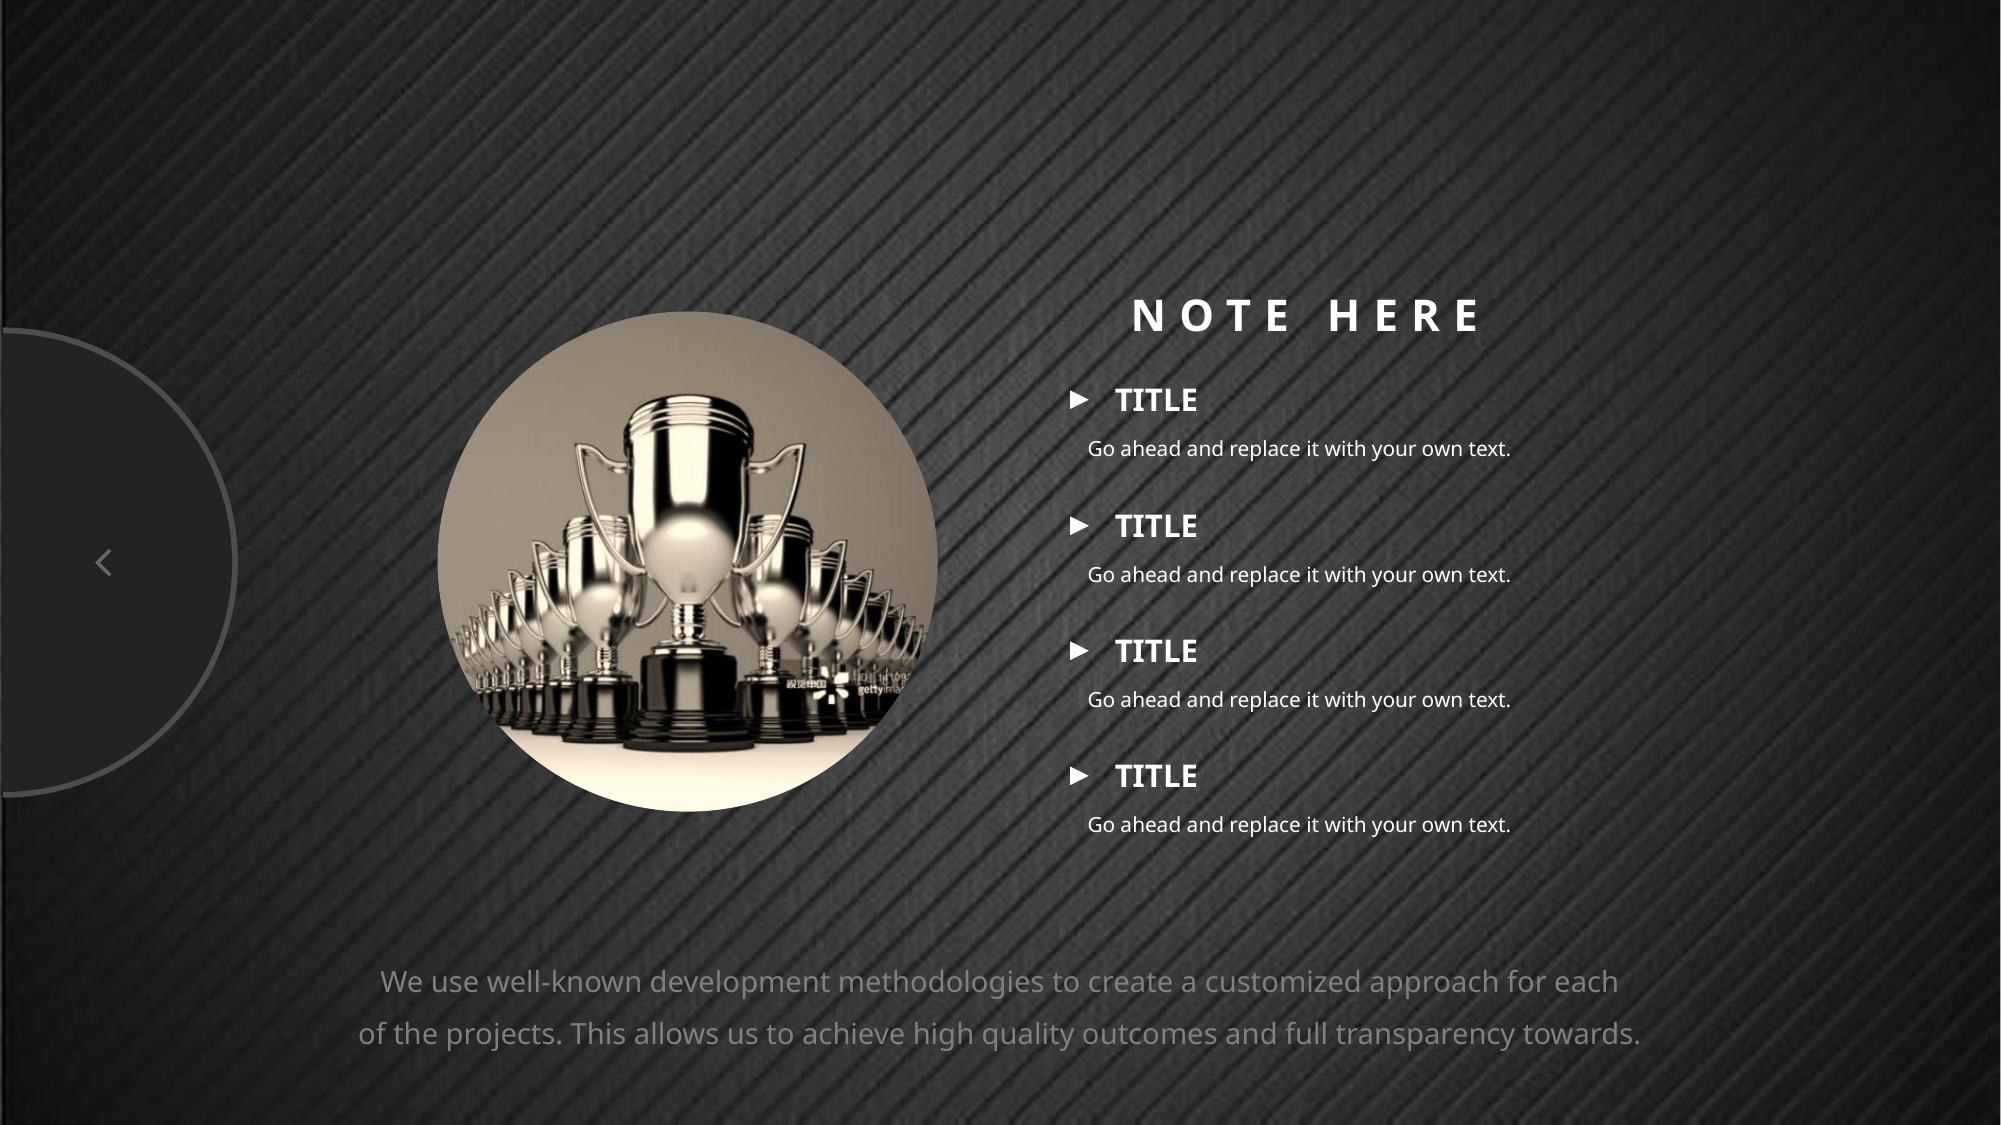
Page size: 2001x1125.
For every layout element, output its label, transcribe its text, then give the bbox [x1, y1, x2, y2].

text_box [1069, 498, 1506, 595]
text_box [2, 327, 239, 798]
text_box [437, 311, 938, 812]
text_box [1069, 372, 1506, 469]
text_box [1069, 748, 1506, 845]
text_box NOTE HERE [1114, 280, 1495, 349]
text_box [1069, 623, 1506, 720]
picture [0, 0, 2001, 1125]
text_box We use well-known development methodologies to create a customized approach for each of the projects. This allows us to achieve high quality outcomes and full transparency towards. [342, 937, 1659, 1059]
